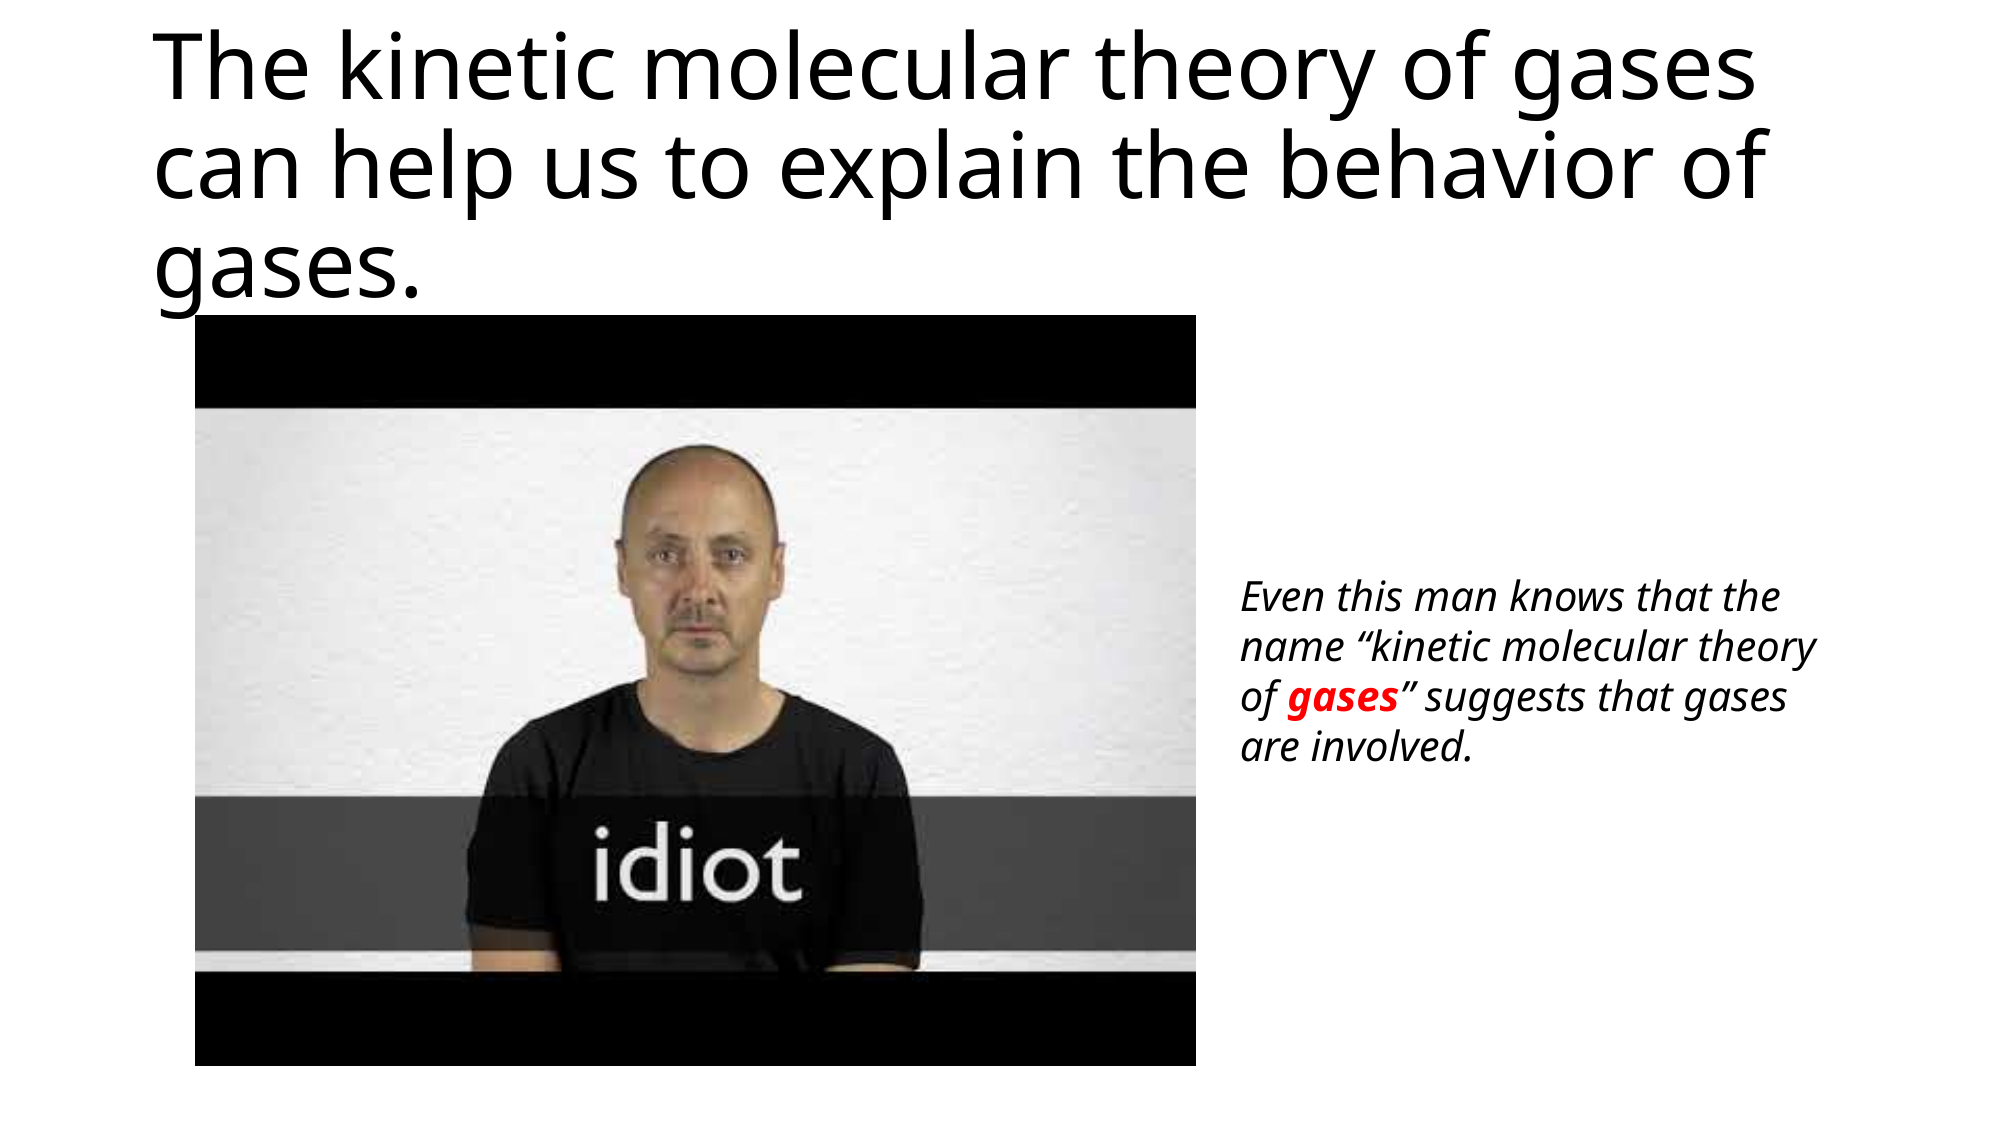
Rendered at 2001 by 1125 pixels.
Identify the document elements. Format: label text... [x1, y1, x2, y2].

text_box Even this man knows that the name “kinetic molecular theory of gases” suggests that gases are involved. [1224, 562, 1863, 778]
picture [194, 314, 1196, 1066]
title The kinetic molecular theory of gases can help us to explain the behavior of gases. [137, 59, 1863, 278]
